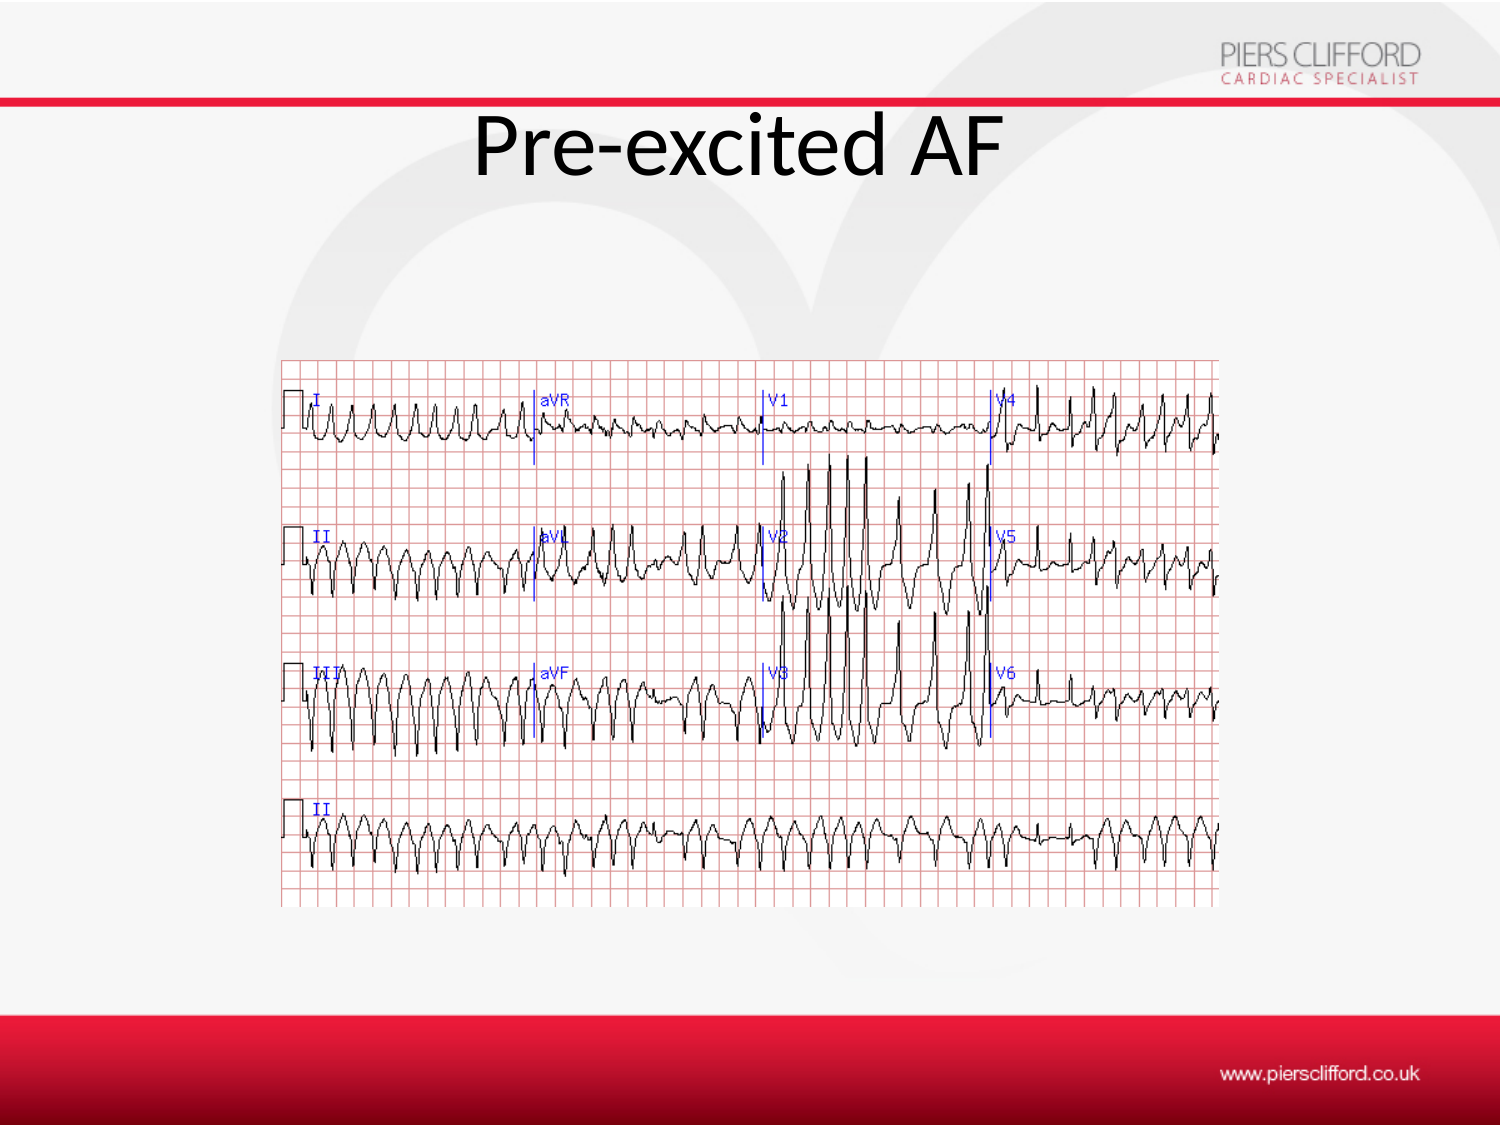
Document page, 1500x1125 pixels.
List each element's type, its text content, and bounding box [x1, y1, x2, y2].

picture [0, 2, 1500, 1125]
title Pre-excited AF [74, 44, 1426, 233]
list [280, 360, 1219, 908]
